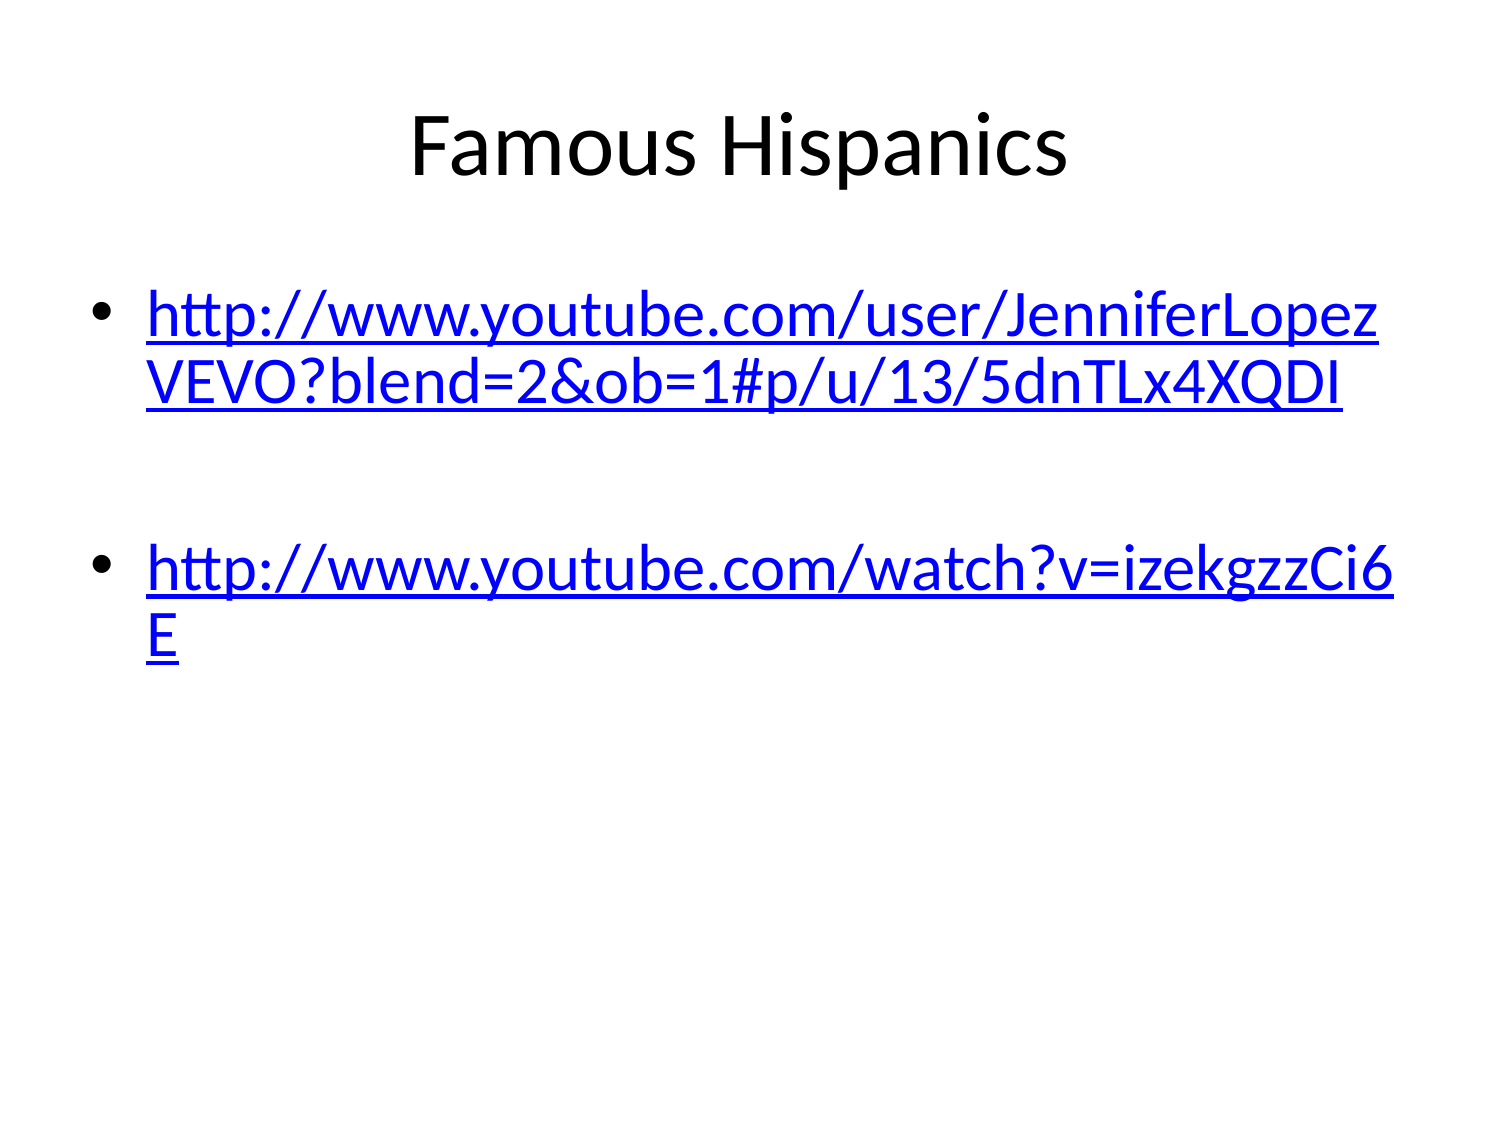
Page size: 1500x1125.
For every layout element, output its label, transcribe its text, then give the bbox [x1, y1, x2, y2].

list http://www.youtube.com/user/JenniferLopezVEVO?blend=2&ob=1#p/u/13/5dnTLx4XQDI http://www.youtube.com/watch?v=izekgzzCi6E [75, 262, 1425, 1005]
title Famous Hispanics [75, 45, 1425, 233]
